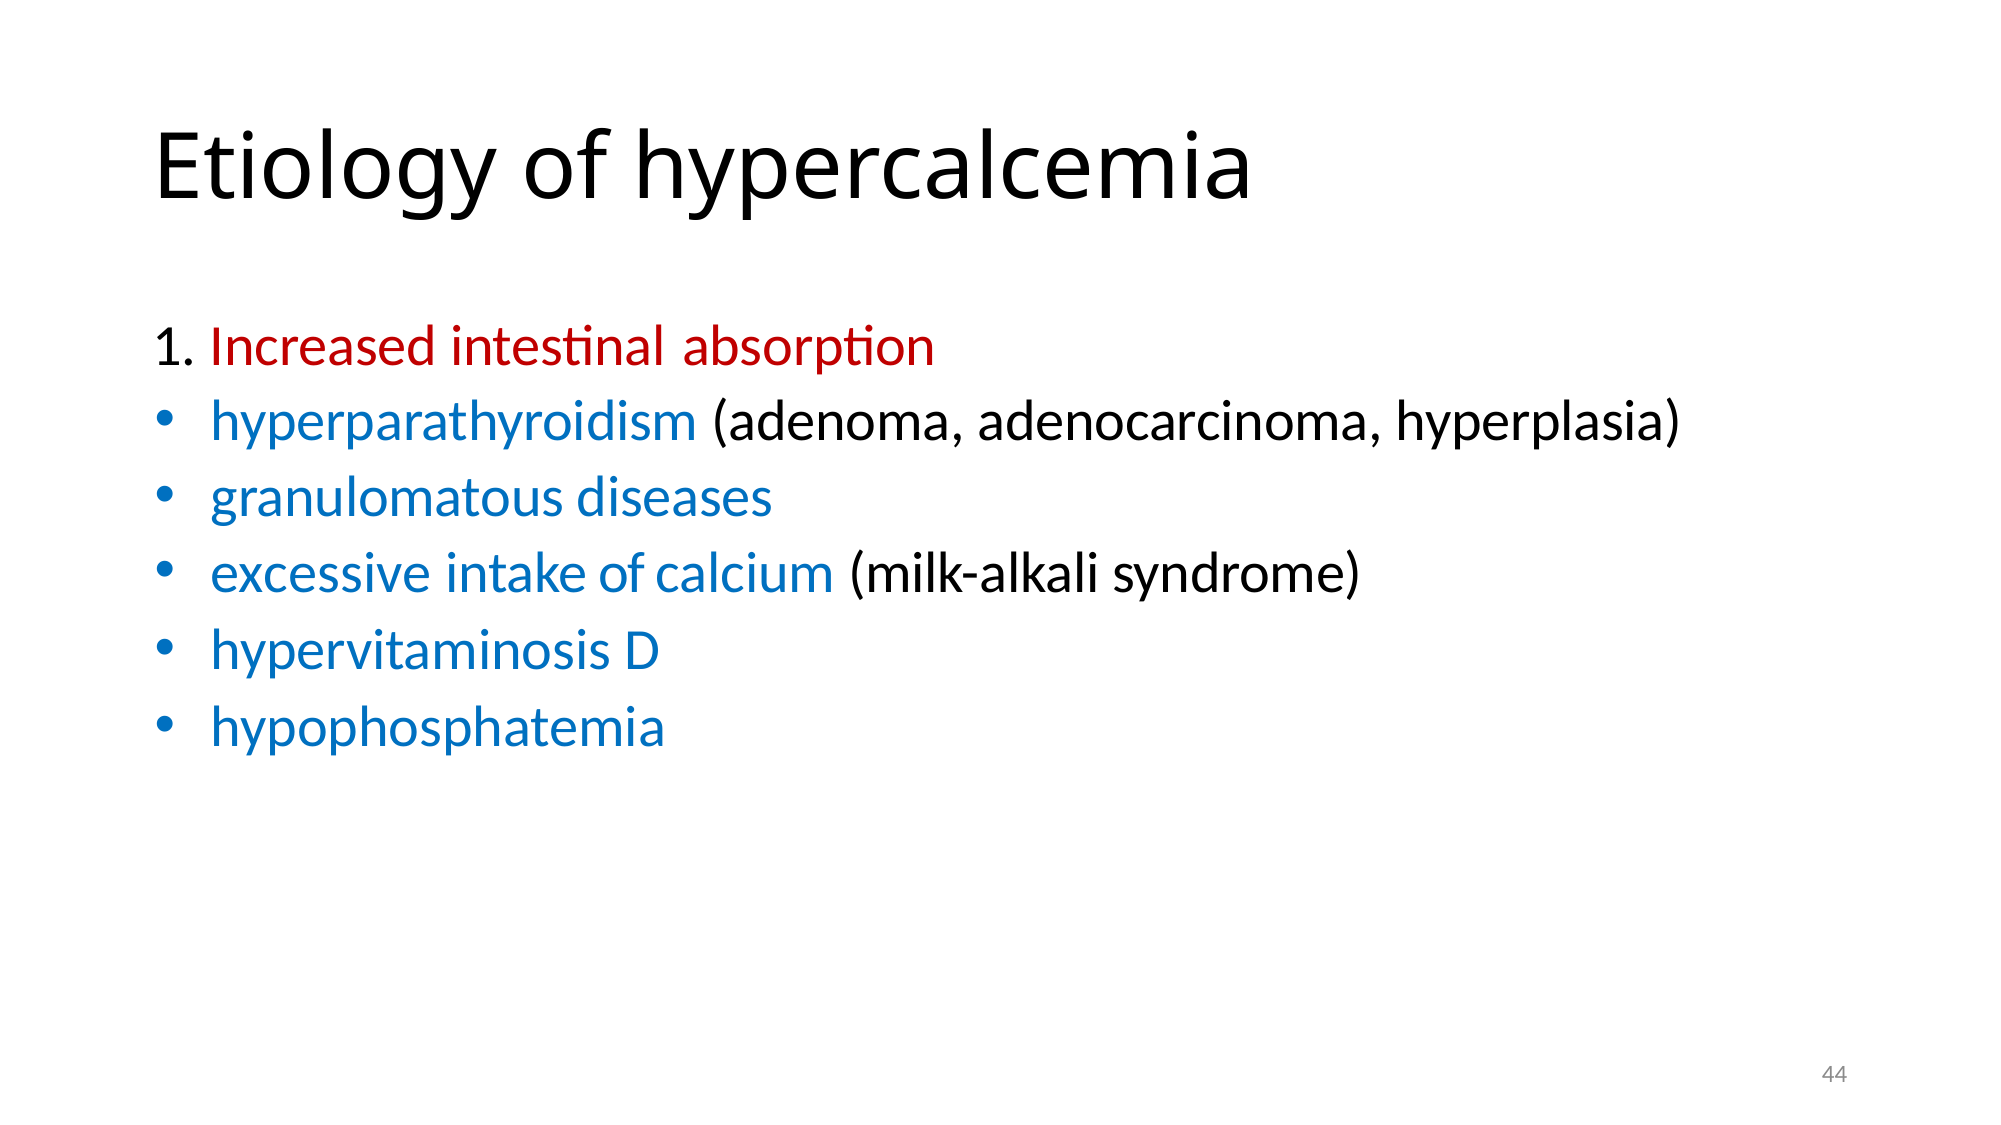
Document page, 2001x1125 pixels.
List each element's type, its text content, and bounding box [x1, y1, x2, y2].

title Etiology of hypercalcemia [137, 59, 1863, 278]
slide_number 44 [1412, 1042, 1863, 1103]
list 1. Increased intestinal absorption hyperparathyroidism (adenoma, adenocarcinoma, hyperplasia) granulomatous diseases excessive intake of calcium (milk-alkali syndrome) hypervitaminosis D hypophosphatemia [137, 299, 1863, 1014]
